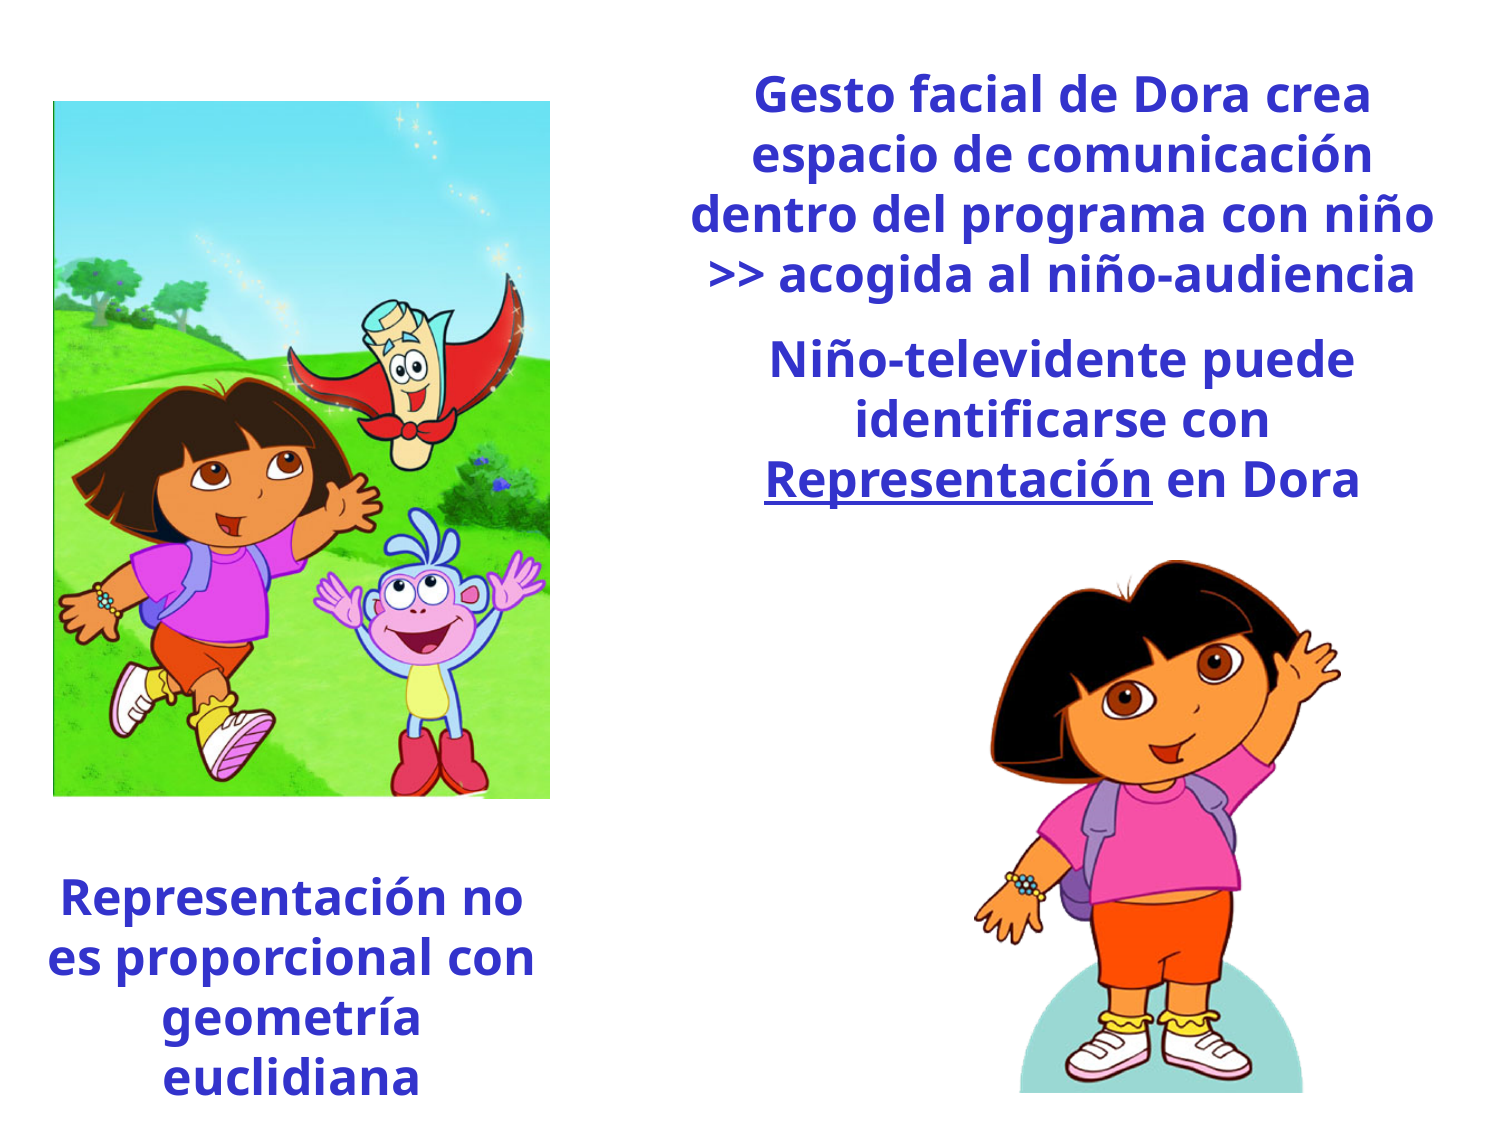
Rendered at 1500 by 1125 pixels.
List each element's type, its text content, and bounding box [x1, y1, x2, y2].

picture [974, 560, 1341, 1093]
text_box Gesto facial de Dora crea espacio de comunicación dentro del programa con niño >> acogida al niño-audiencia Niño-televidente puede identificarse con Representación en Dora [655, 54, 1471, 515]
text_box Representación no es proporcional con geometría euclidiana [29, 857, 555, 1113]
picture [52, 101, 550, 799]
